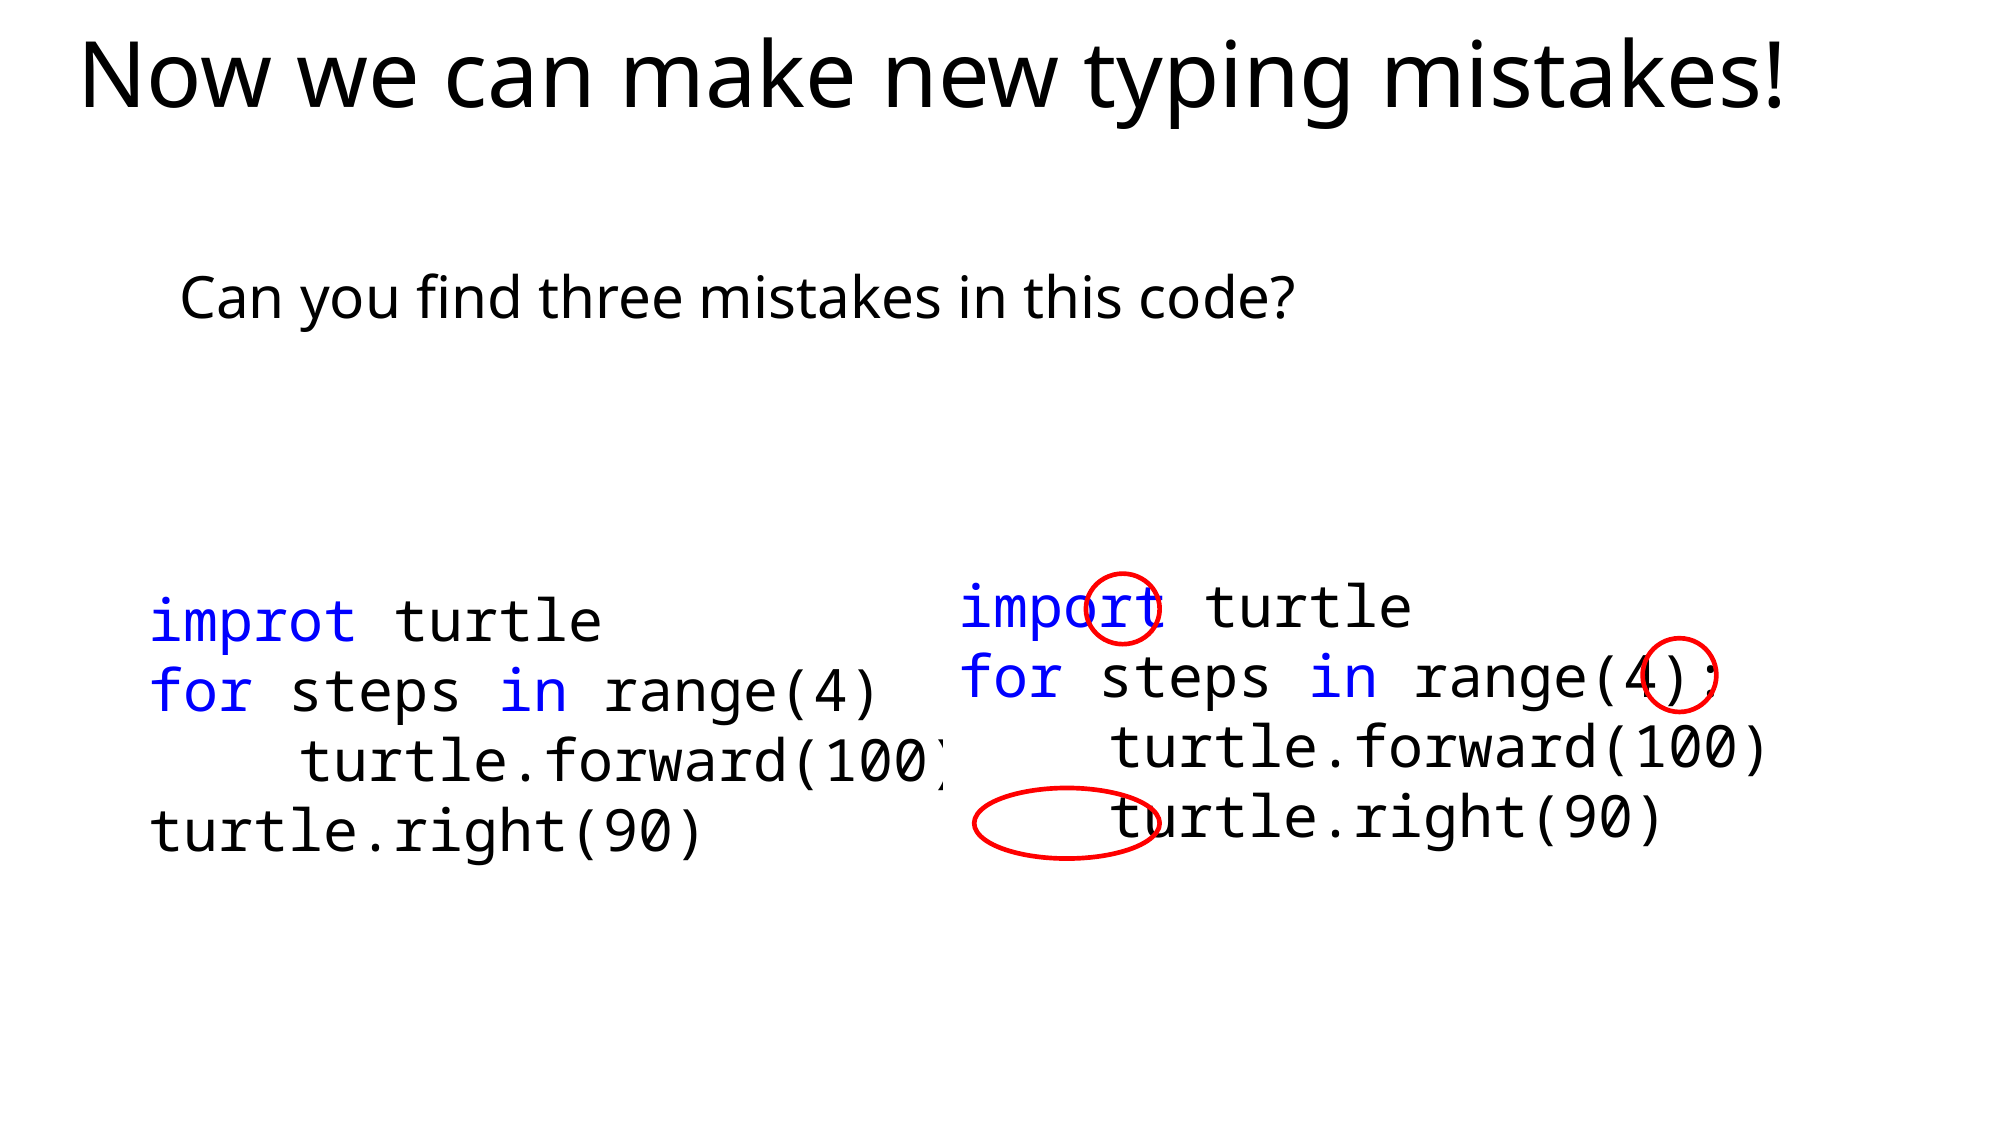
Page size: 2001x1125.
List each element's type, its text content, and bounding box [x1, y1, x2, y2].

title Now we can make new typing mistakes! [62, 29, 1953, 205]
text_box import turtle for steps in range(4): turtle.forward(100) turtle.right(90) [943, 561, 1964, 927]
text_box Can you find three mistakes in this code? [164, 253, 1358, 338]
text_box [973, 573, 1717, 859]
text_box improt turtle for steps in range(4) turtle.forward(100) turtle.right(90) [133, 575, 1154, 941]
